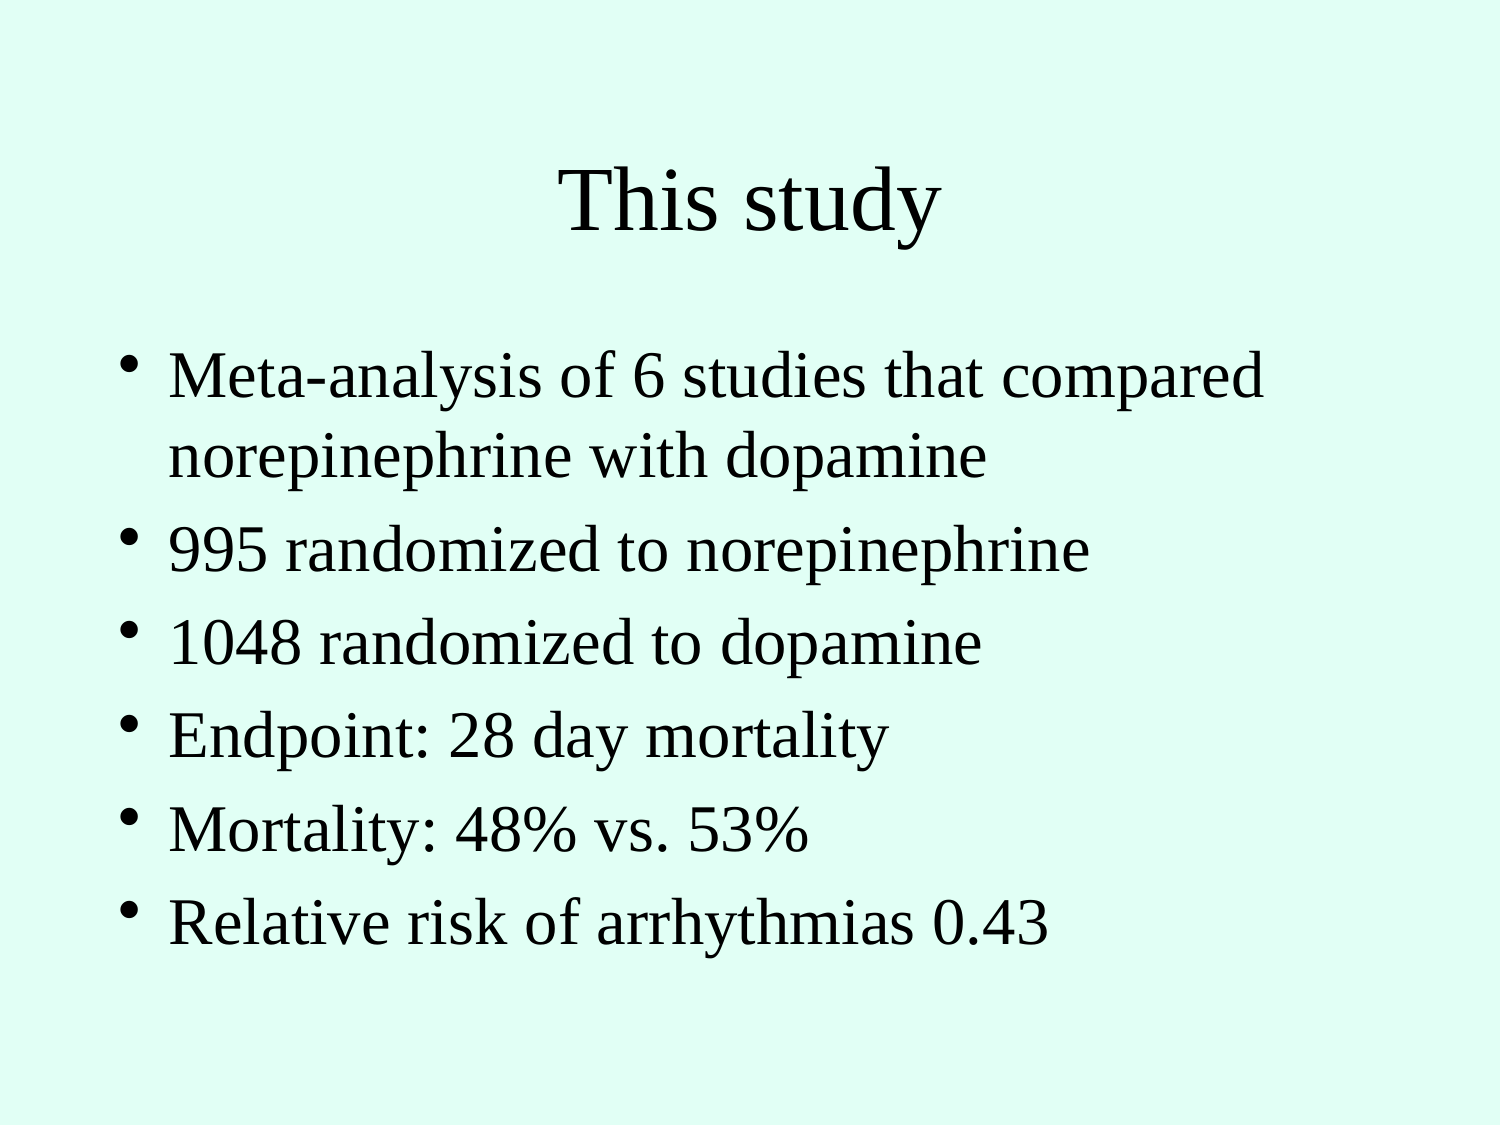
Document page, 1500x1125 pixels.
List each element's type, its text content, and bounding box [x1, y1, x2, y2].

title This study [112, 99, 1388, 288]
list Meta-analysis of 6 studies that compared norepinephrine with dopamine 995 randomized to norepinephrine 1048 randomized to dopamine Endpoint: 28 day mortality Mortality: 48% vs. 53% Relative risk of arrhythmias 0.43 [112, 324, 1388, 1000]
